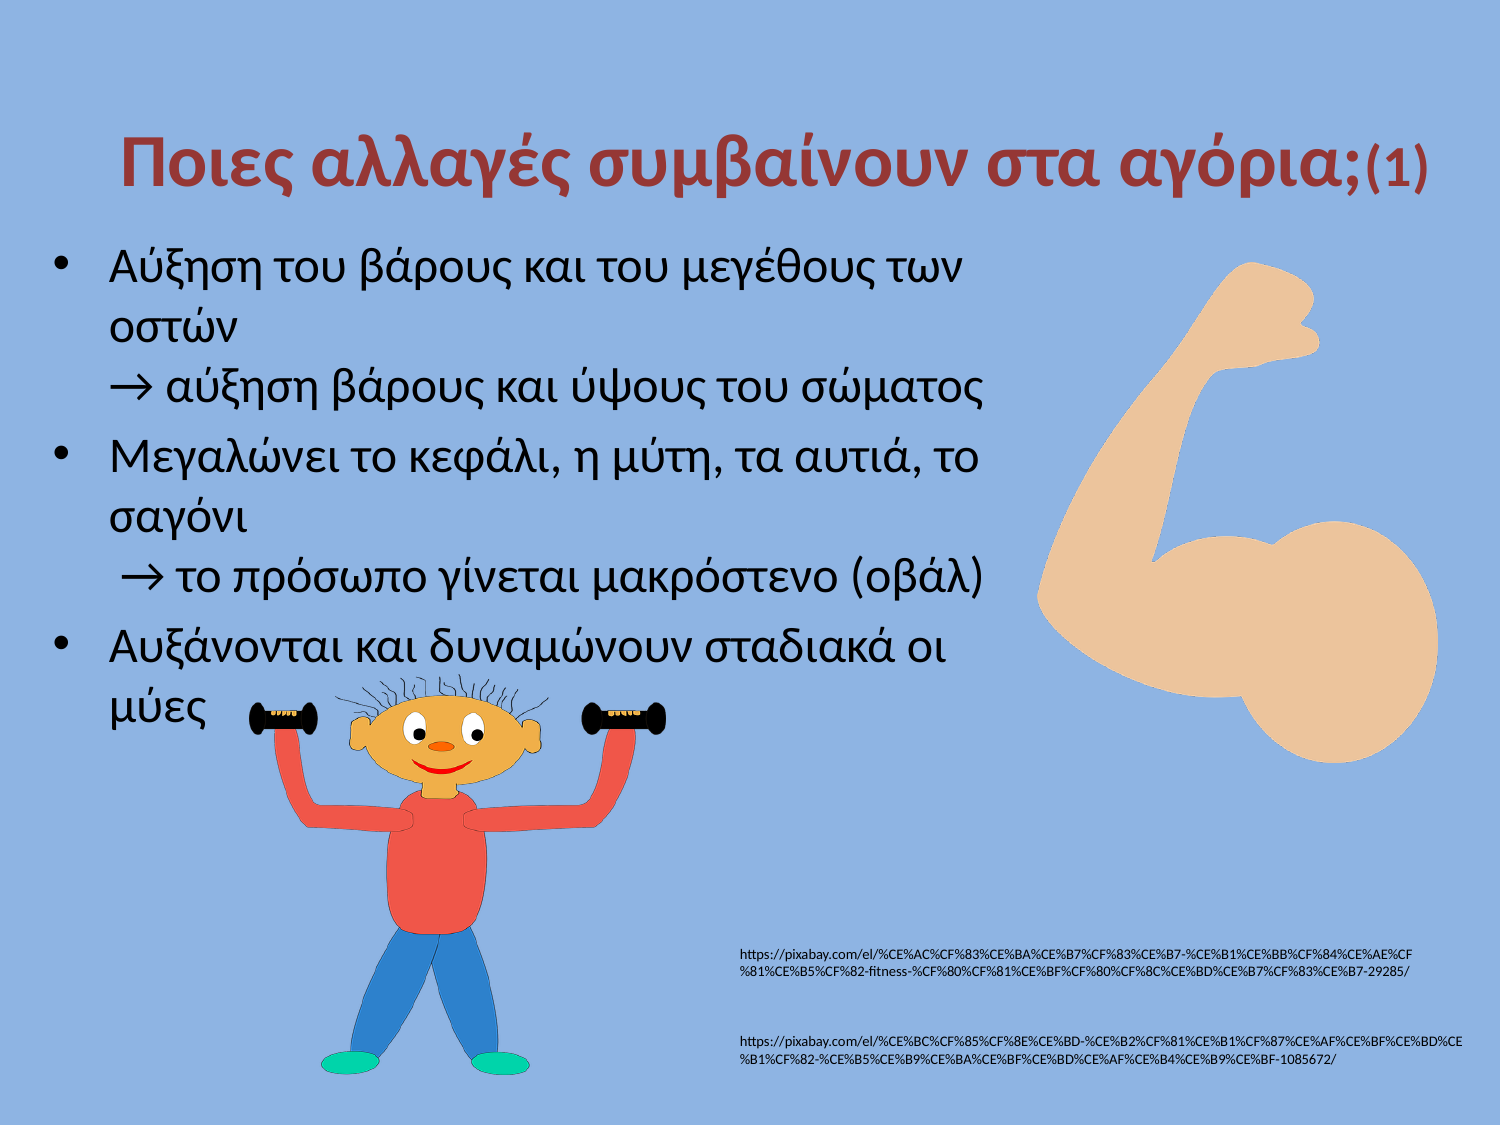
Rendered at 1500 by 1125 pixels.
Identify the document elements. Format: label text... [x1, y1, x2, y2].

picture [249, 674, 666, 1076]
title Ποιες αλλαγές συμβαίνουν στα αγόρια;(1) [87, 99, 1463, 213]
picture [1037, 262, 1438, 763]
text_box https://pixabay.com/el/%CE%BC%CF%85%CF%8E%CE%BD-%CE%B2%CF%81%CE%B1%CF%87%CE%AF%CE%BF%CE%BD%CE%B1%CF%82-%CE%B5%CE%B9%CE%BA%CE%BF%CE%BD%CE%AF%CE%B4%CE%B9%CE%BF-1085672/ [725, 1024, 1500, 1075]
list Αύξηση του βάρους και του μεγέθους των οστών → αύξηση βάρους και ύψους του σώματος Μεγαλώνει το κεφάλι, η μύτη, τα αυτιά, το σαγόνι → το πρόσωπο γίνεται μακρόστενο (οβάλ) Αυξάνονται και δυναμώνουν σταδιακά οι μύες [37, 224, 1013, 813]
text_box https://pixabay.com/el/%CE%AC%CF%83%CE%BA%CE%B7%CF%83%CE%B7-%CE%B1%CE%BB%CF%84%CE%AE%CF%81%CE%B5%CF%82-fitness-%CF%80%CF%81%CE%BF%CF%80%CF%8C%CE%BD%CE%B7%CF%83%CE%B7-29285/ [724, 937, 1475, 988]
